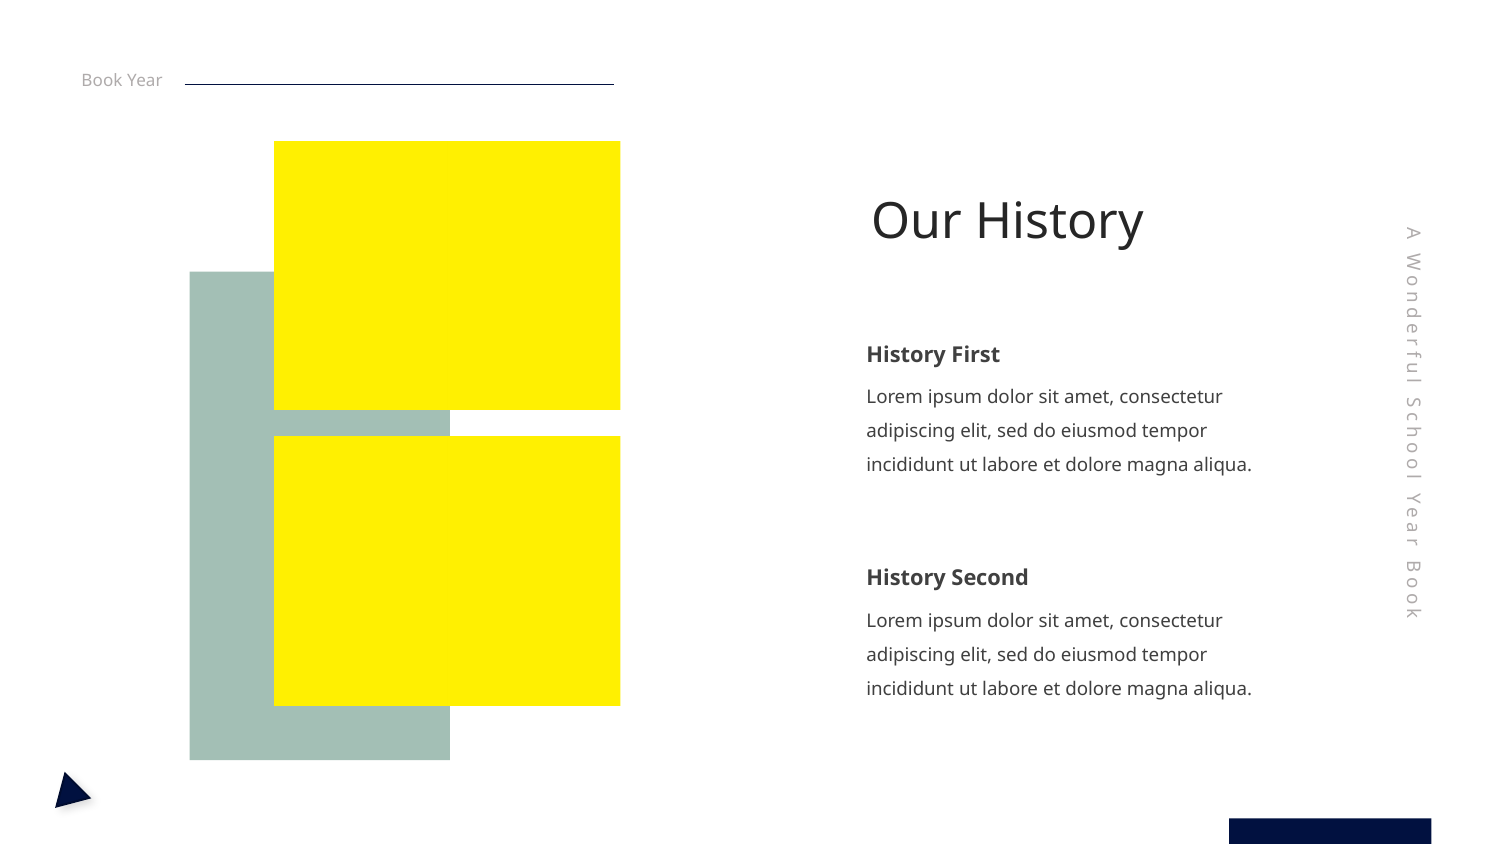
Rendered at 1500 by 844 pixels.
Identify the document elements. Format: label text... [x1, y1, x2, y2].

text_box [1228, 817, 1432, 844]
picture [274, 140, 621, 410]
text_box [55, 771, 92, 808]
text_box Our History [856, 180, 1159, 256]
text_box Lorem ipsum dolor sit amet, consectetur adipiscing elit, sed do eiusmod tempor incididunt ut labore et dolore magna aliqua. [851, 366, 1310, 483]
text_box A Wonderful School Year Book [1396, 212, 1434, 634]
text_box Lorem ipsum dolor sit amet, consectetur adipiscing elit, sed do eiusmod tempor incididunt ut labore et dolore magna aliqua. [851, 590, 1310, 707]
text_box History First [851, 319, 1206, 374]
text_box History Second [851, 543, 1206, 598]
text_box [63, 61, 614, 98]
picture [274, 436, 621, 706]
